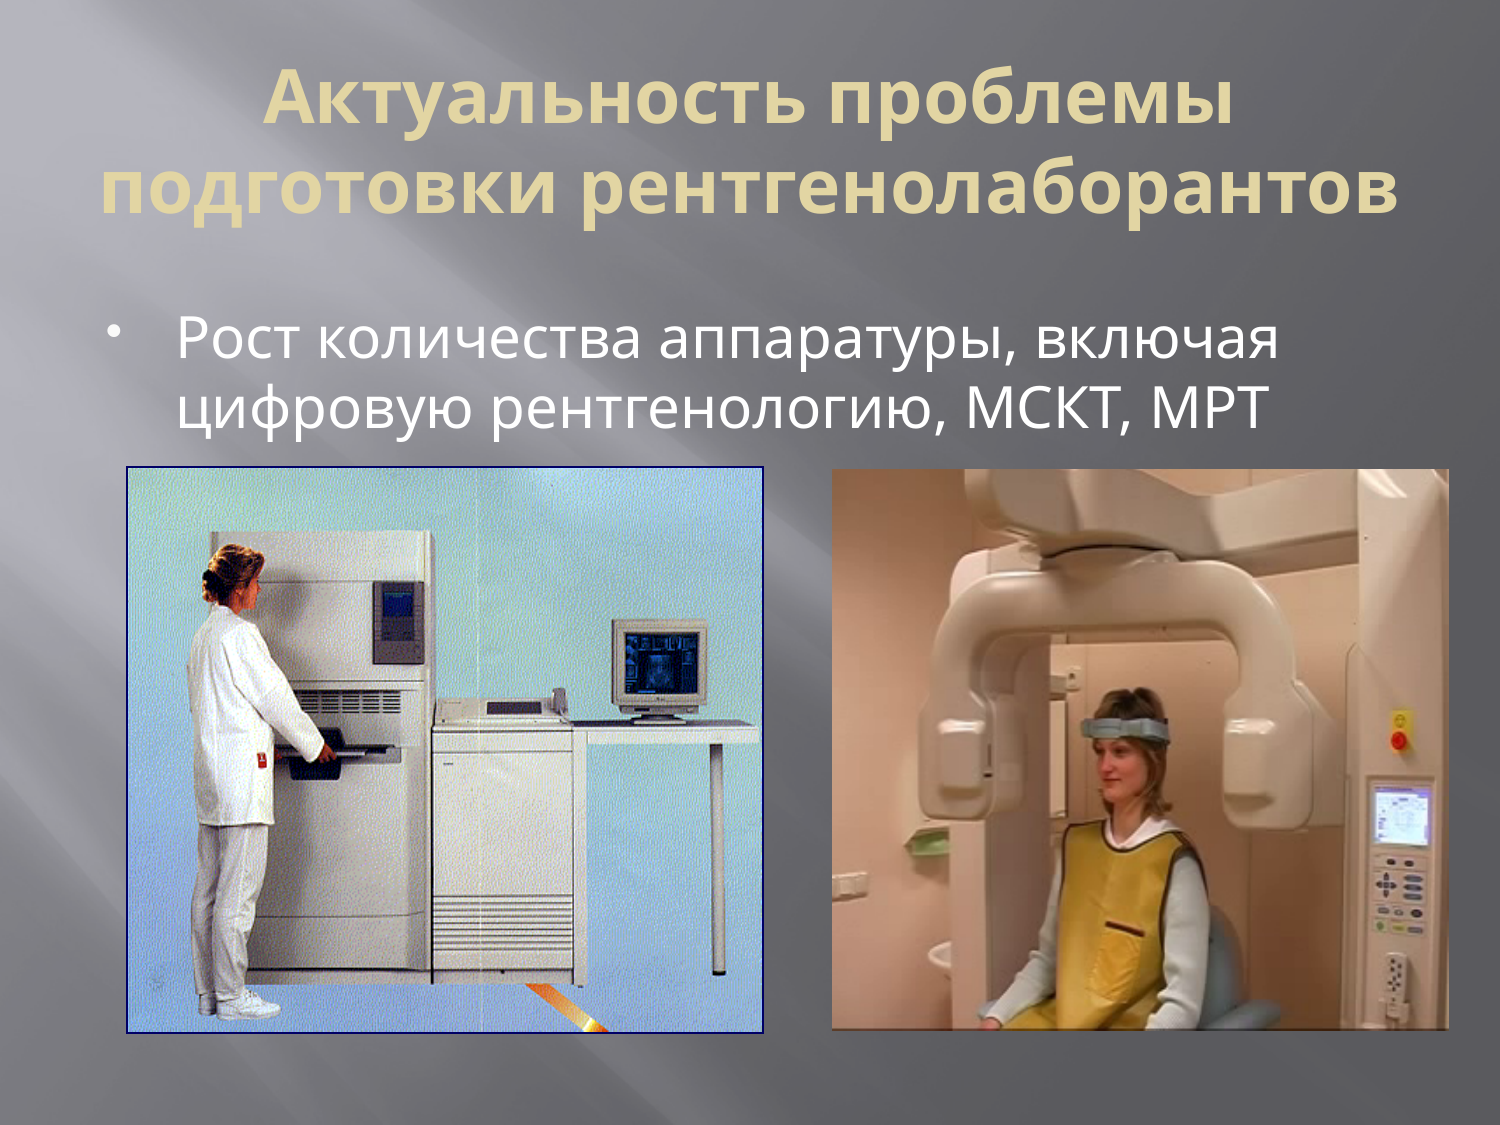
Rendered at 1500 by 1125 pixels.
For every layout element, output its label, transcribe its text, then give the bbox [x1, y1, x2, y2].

list Рост количества аппаратуры, включая цифровую рентгенологию, МСКТ, МРТ [70, 292, 1425, 535]
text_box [831, 468, 1450, 1032]
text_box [128, 468, 762, 1032]
title Актуальность проблемы подготовки рентгенолаборантов [75, 45, 1425, 233]
